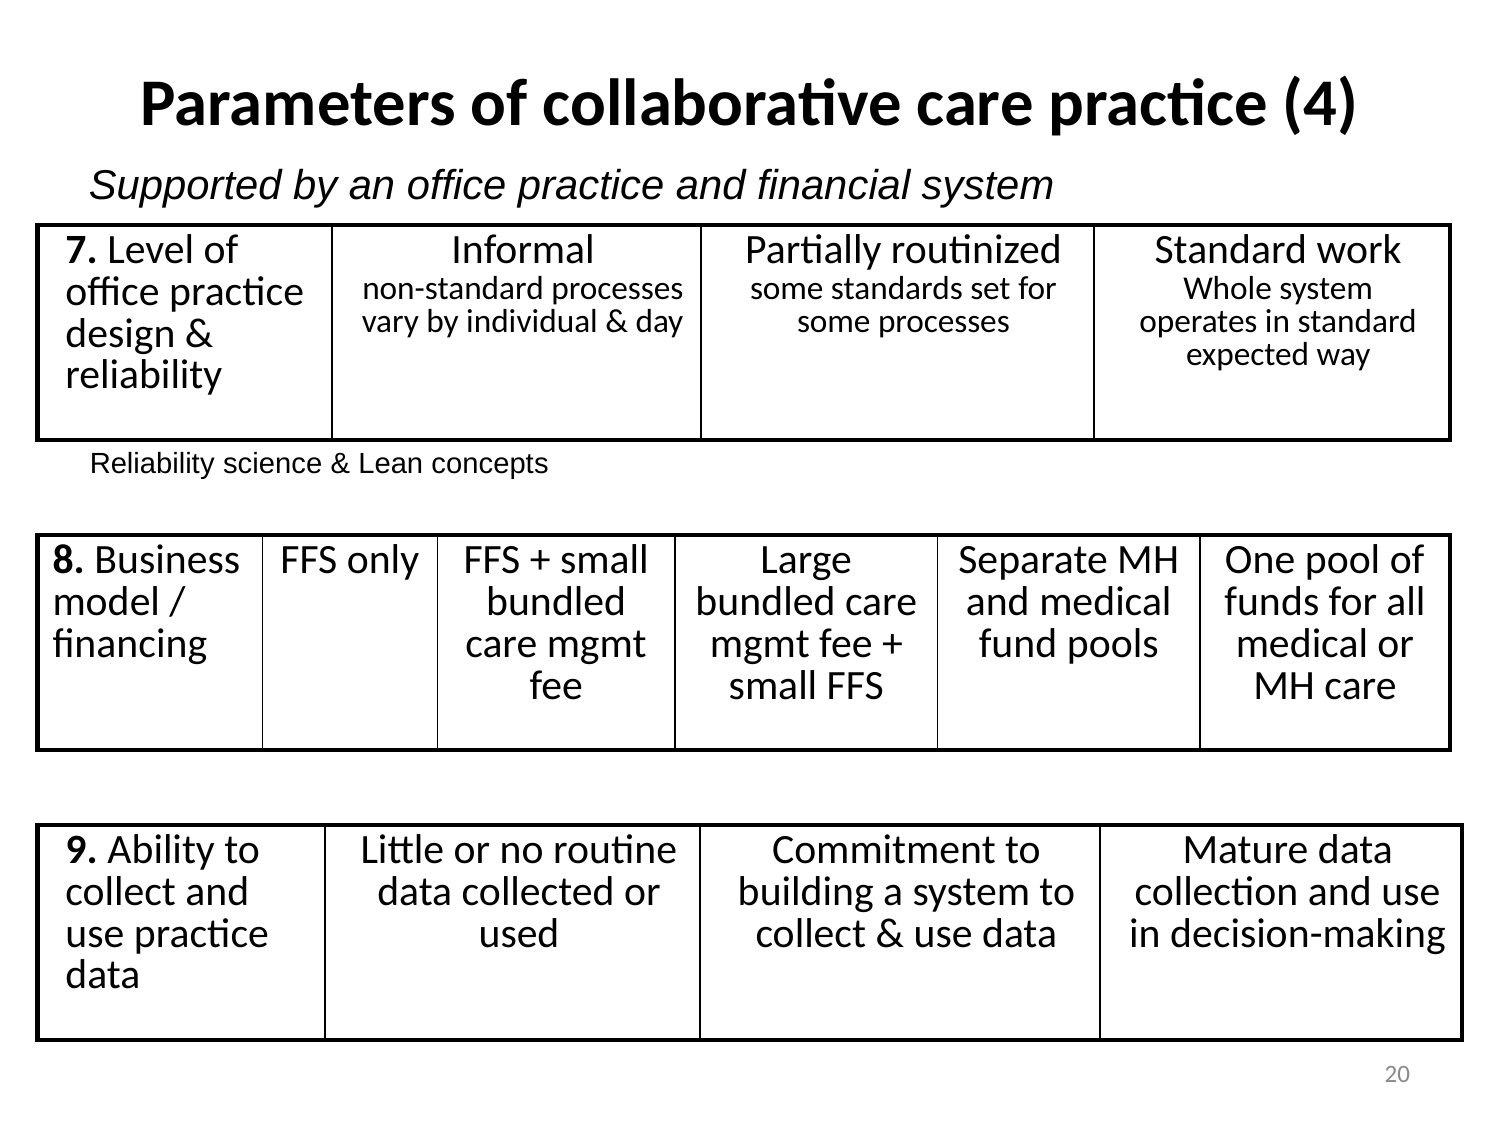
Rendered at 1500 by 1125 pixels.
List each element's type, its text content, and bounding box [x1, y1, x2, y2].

table_header Commitment to building a system to collect & use data [701, 827, 1099, 1038]
table_header Mature data collection and use in decision-making [1101, 827, 1460, 1038]
table_header 9. Ability to collect and use practice data [40, 827, 324, 1038]
table_header 8. Business model / financing [40, 537, 262, 748]
table_header One pool of funds for all medical or MH care [1201, 537, 1448, 748]
text_box Reliability science & Lean concepts [75, 442, 625, 488]
table_header Partially routinized some standards set for some processes [702, 227, 1093, 438]
table_header Informal non-standard processes vary by individual & day [333, 227, 700, 438]
table_header FFS only [263, 537, 437, 748]
table_header Large bundled care mgmt fee + small FFS [676, 537, 937, 748]
slide_number 20 [1074, 1042, 1425, 1103]
table_header Separate MH and medical fund pools [938, 537, 1199, 748]
table_header Little or no routine data collected or used [326, 827, 699, 1038]
title Parameters of collaborative care practice (4) [74, 44, 1426, 223]
table_header FFS + small bundled care mgmt fee [438, 537, 674, 748]
text_box Supported by an office practice and financial system [74, 149, 1070, 215]
table_header 7. Level of office practice design & reliability [40, 227, 331, 438]
table_header Standard work Whole system operates in standard expected way [1095, 227, 1448, 438]
